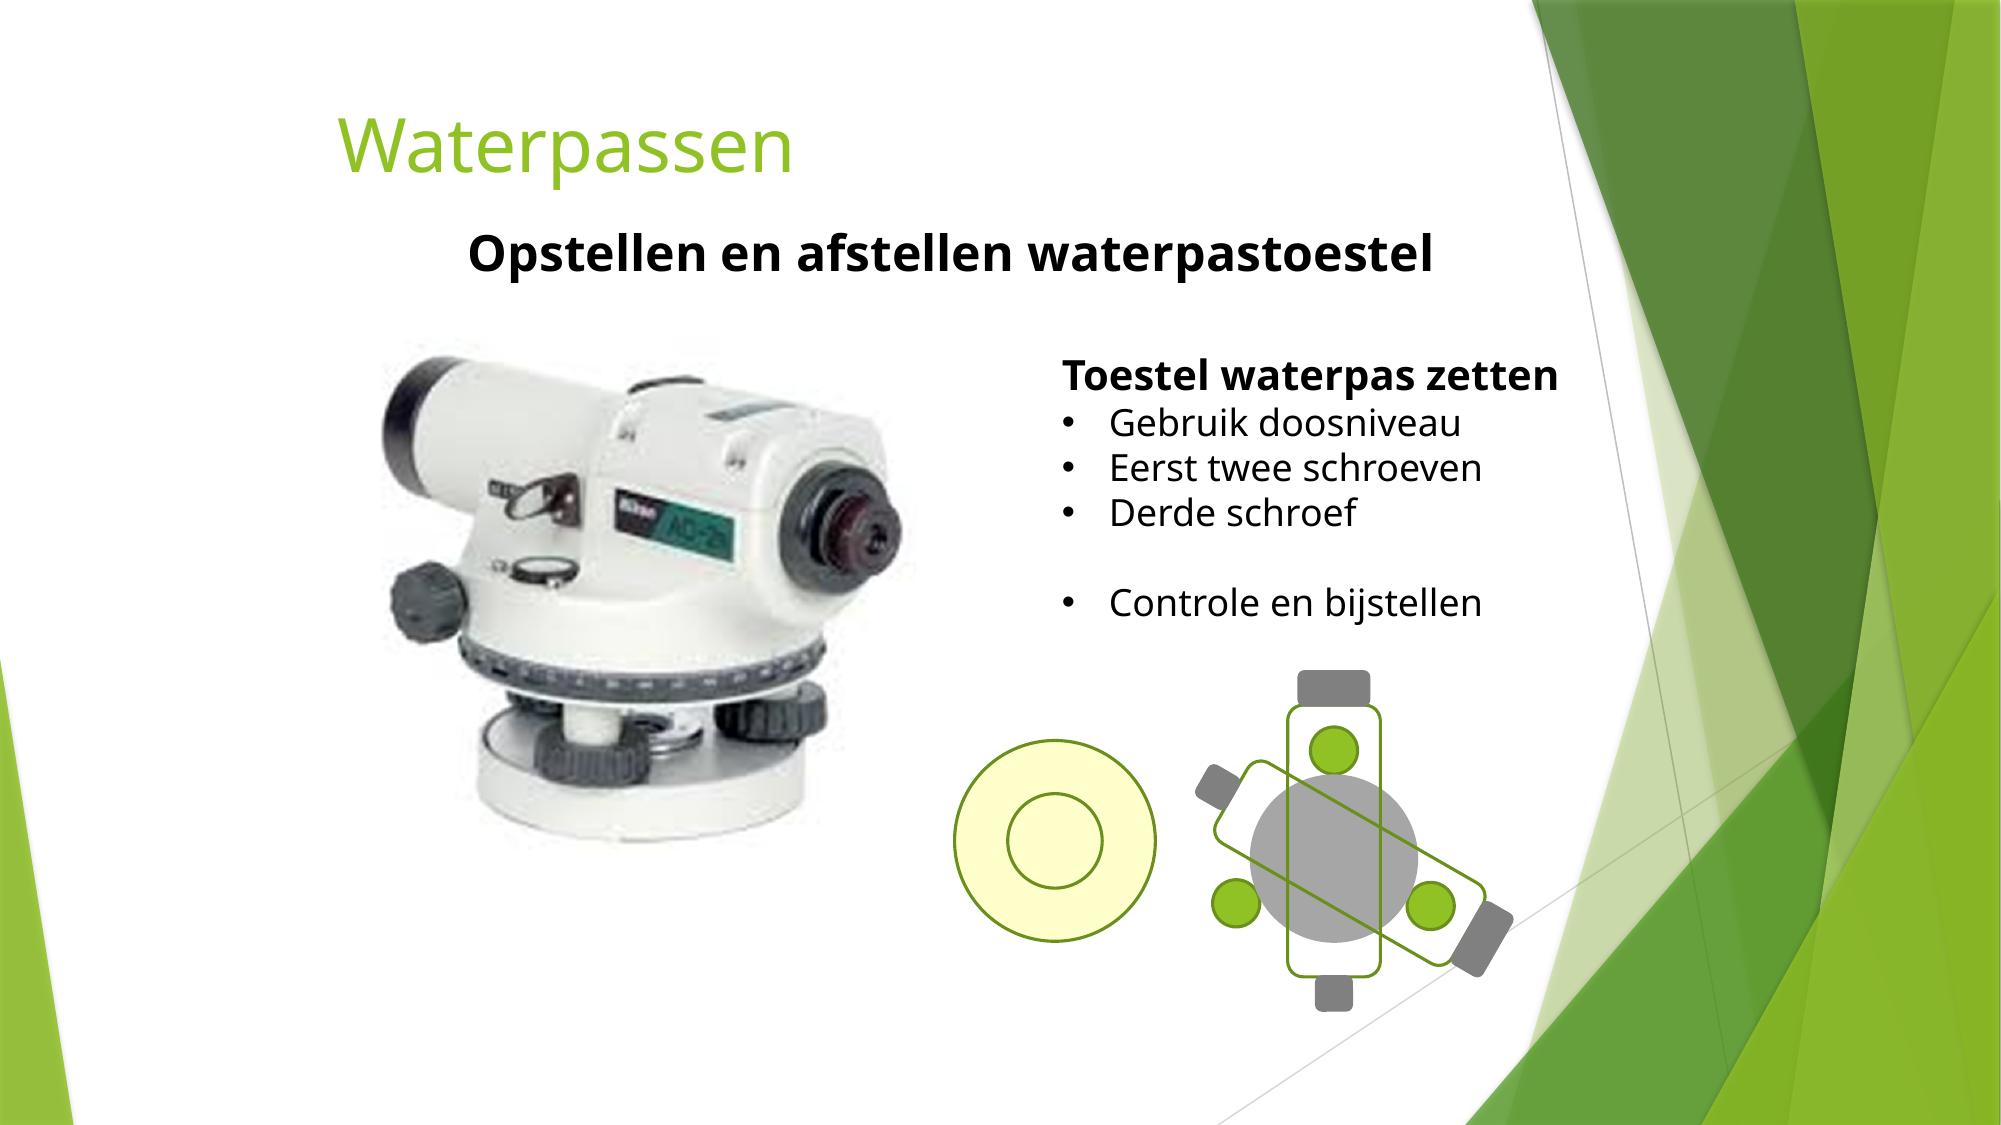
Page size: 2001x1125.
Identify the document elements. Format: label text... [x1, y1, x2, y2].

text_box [1287, 671, 1381, 1011]
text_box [1303, 693, 1397, 1033]
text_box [1212, 726, 1282, 942]
text_box Toestel waterpas zetten Gebruik doosniveau Eerst twee schroeven Derde schroef Controle en bijstellen [1047, 341, 1758, 631]
text_box Waterpassen [322, 89, 812, 195]
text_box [1402, 726, 1455, 942]
text_box Opstellen en afstellen waterpastoestel [452, 214, 1450, 289]
picture [361, 289, 918, 880]
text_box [954, 739, 1156, 942]
